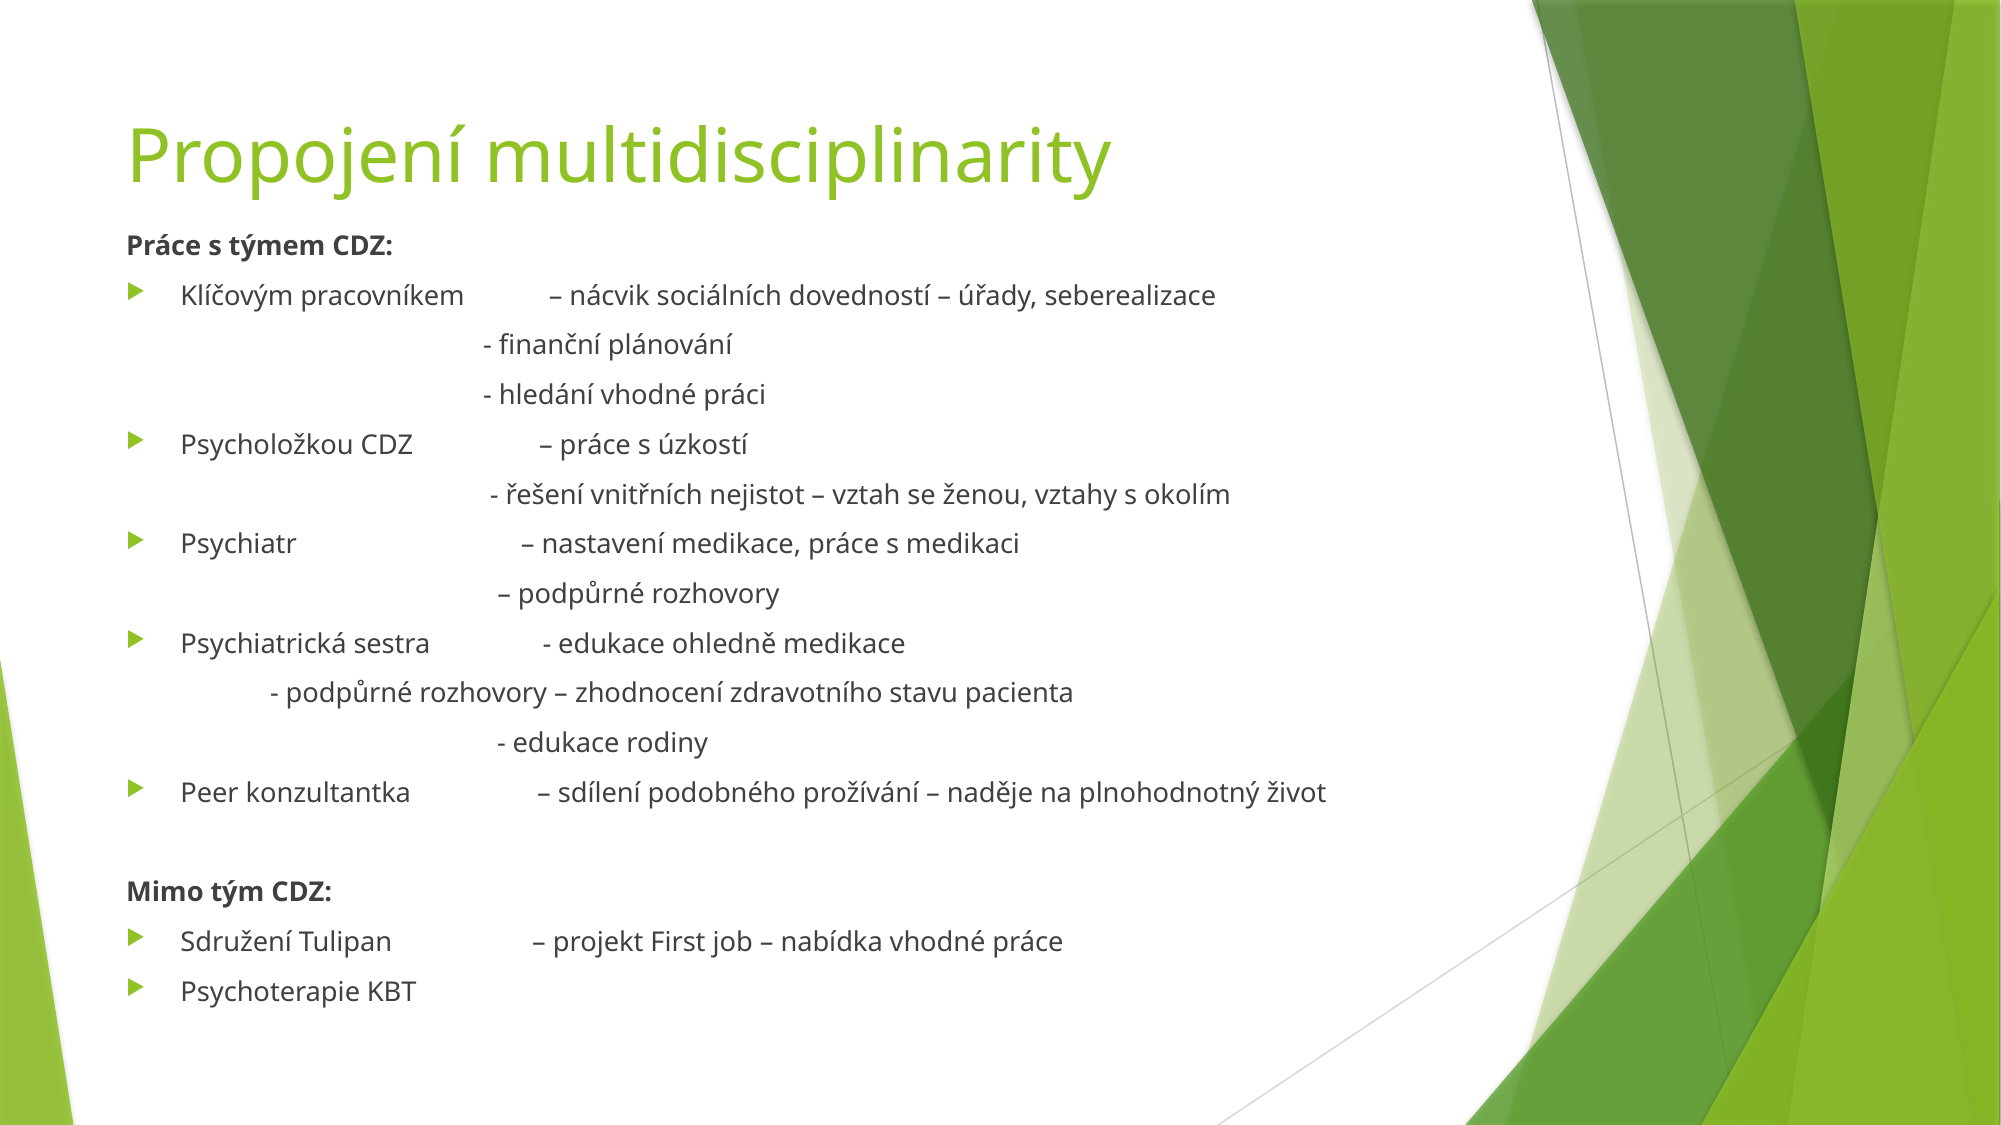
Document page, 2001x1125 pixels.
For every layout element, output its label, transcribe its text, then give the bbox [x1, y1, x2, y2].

list Práce s týmem CDZ: Klíčovým pracovníkem – nácvik sociálních dovedností – úřady, seberealizace - finanční plánování - hledání vhodné práci Psycholožkou CDZ – práce s úzkostí - řešení vnitřních nejistot – vztah se ženou, vztahy s okolím Psychiatr – nastavení medikace, práce s medikaci – podpůrné rozhovory Psychiatrická sestra - edukace ohledně medikace - podpůrné rozhovory – zhodnocení zdravotního stavu pacienta - edukace rodiny Peer konzultantka – sdílení podobného prožívání – naděje na plnohodnotný život Mimo tým CDZ: Sdružení Tulipan – projekt First job – nabídka vhodné práce Psychoterapie KBT [111, 220, 1580, 1025]
title Propojení multidisciplinarity [111, 99, 1522, 220]
